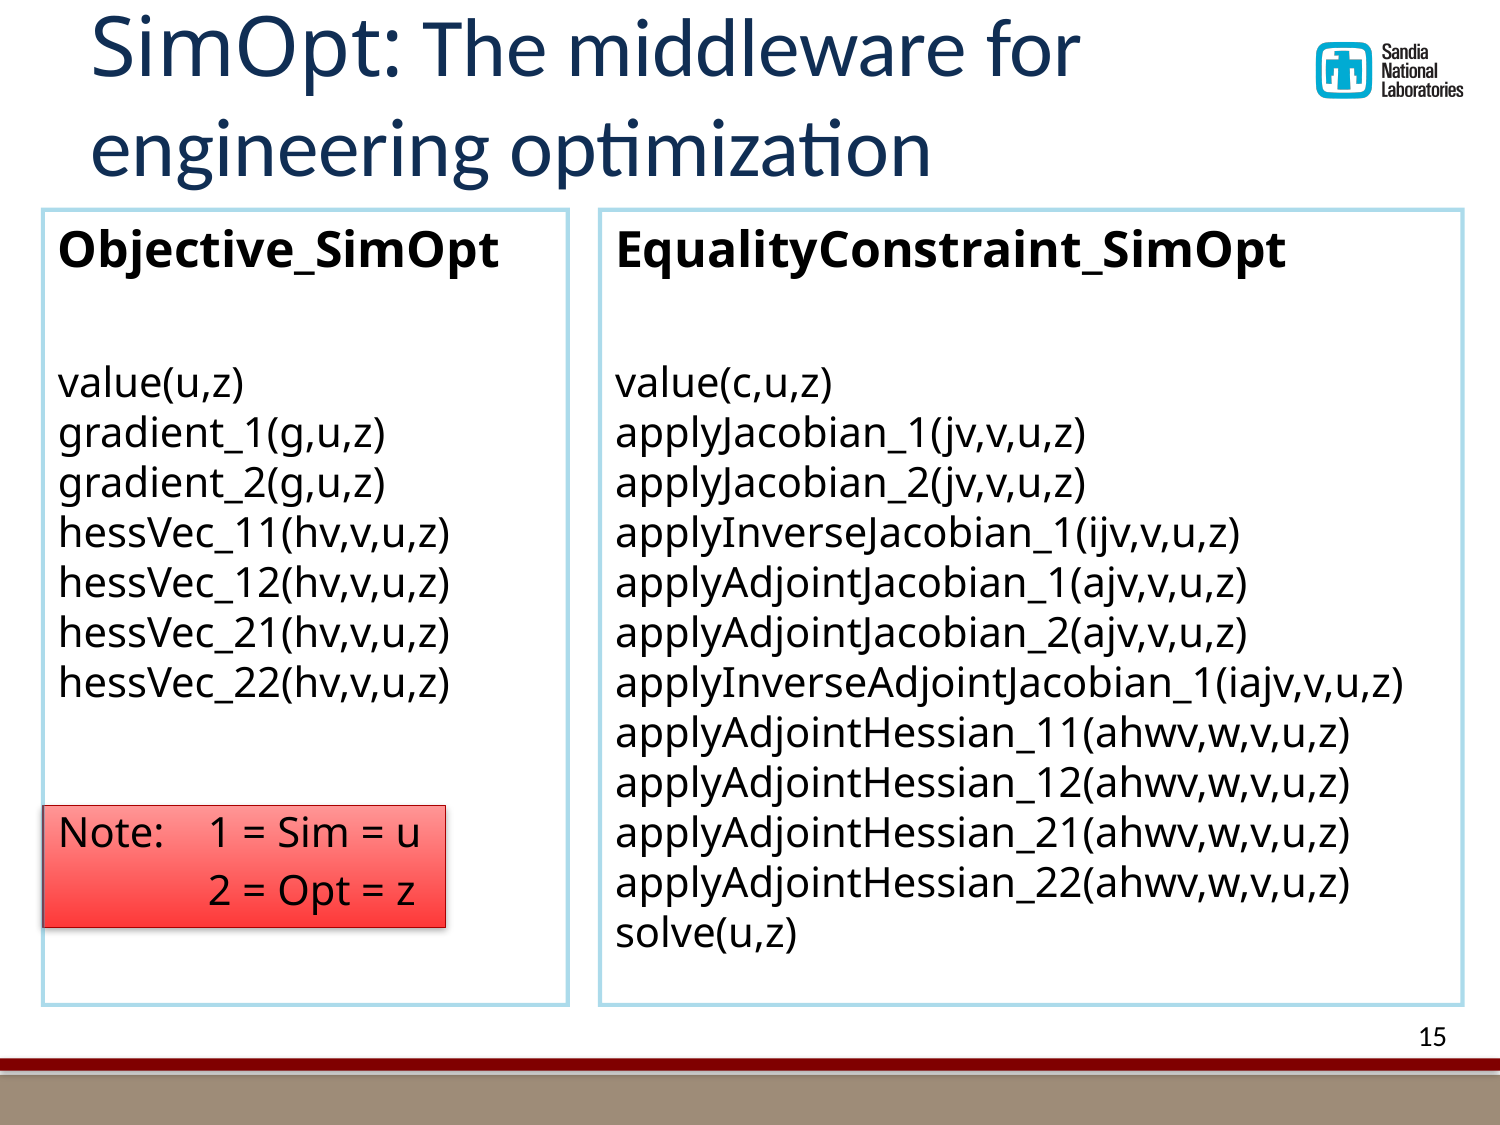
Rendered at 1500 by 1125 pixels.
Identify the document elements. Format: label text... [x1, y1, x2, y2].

list Objective_SimOpt value(u,z) gradient_1(g,u,z) gradient_2(g,u,z) hessVec_11(hv,v,u,z) hessVec_12(hv,v,u,z) hessVec_21(hv,v,u,z) hessVec_22(hv,v,u,z) Note: 1 = Sim = u 2 = Opt = z [42, 209, 569, 1006]
title SimOpt: The middleware for engineering optimization [74, 11, 1426, 175]
slide_number 15 [1362, 1009, 1463, 1072]
picture [1426, 37, 1467, 105]
text_box EqualityConstraint_SimOpt value(c,u,z) applyJacobian_1(jv,v,u,z) applyJacobian_2(jv,v,u,z) applyInverseJacobian_1(ijv,v,u,z) applyAdjointJacobian_1(ajv,v,u,z) applyAdjointJacobian_2(ajv,v,u,z) applyInverseAdjointJacobian_1(iajv,v,u,z) applyAdjointHessian_11(ahwv,w,v,u,z) applyAdjointHessian_12(ahwv,w,v,u,z) applyAdjointHessian_21(ahwv,w,v,u,z) applyAdjointHessian_22(ahwv,w,v,u,z) solve(u,z) [600, 209, 1463, 1005]
